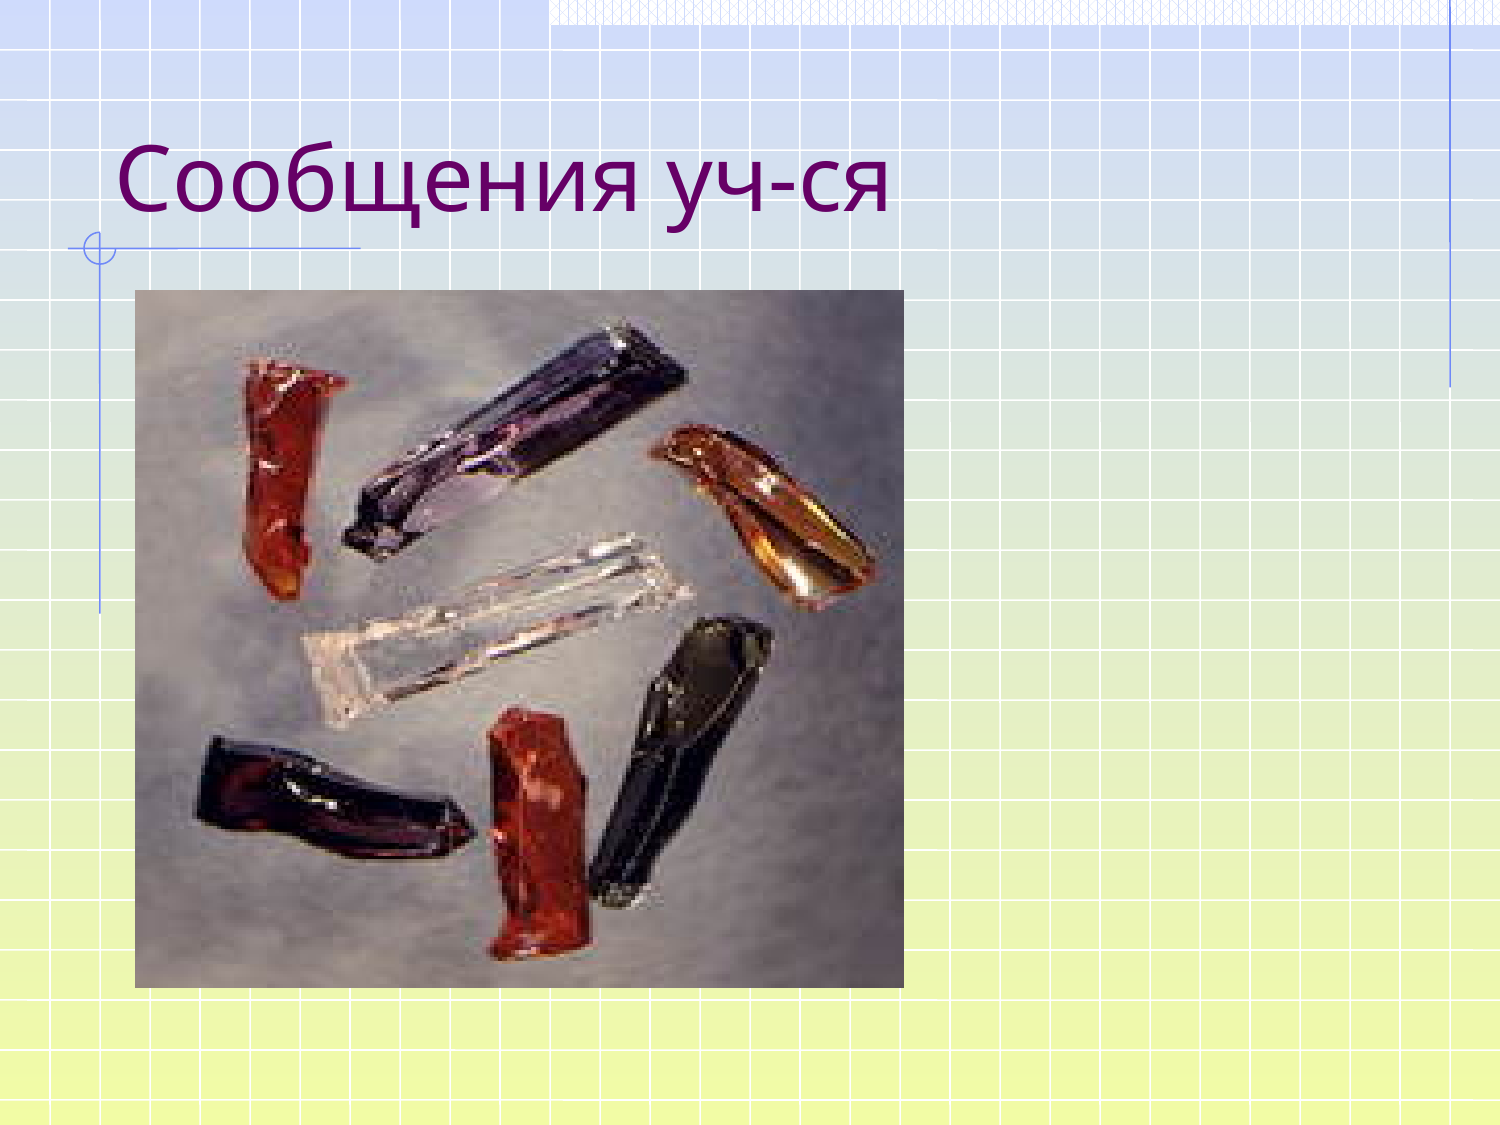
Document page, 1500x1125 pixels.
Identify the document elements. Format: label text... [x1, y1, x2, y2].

title Сообщения уч-ся [99, 49, 1376, 238]
picture [135, 290, 904, 989]
